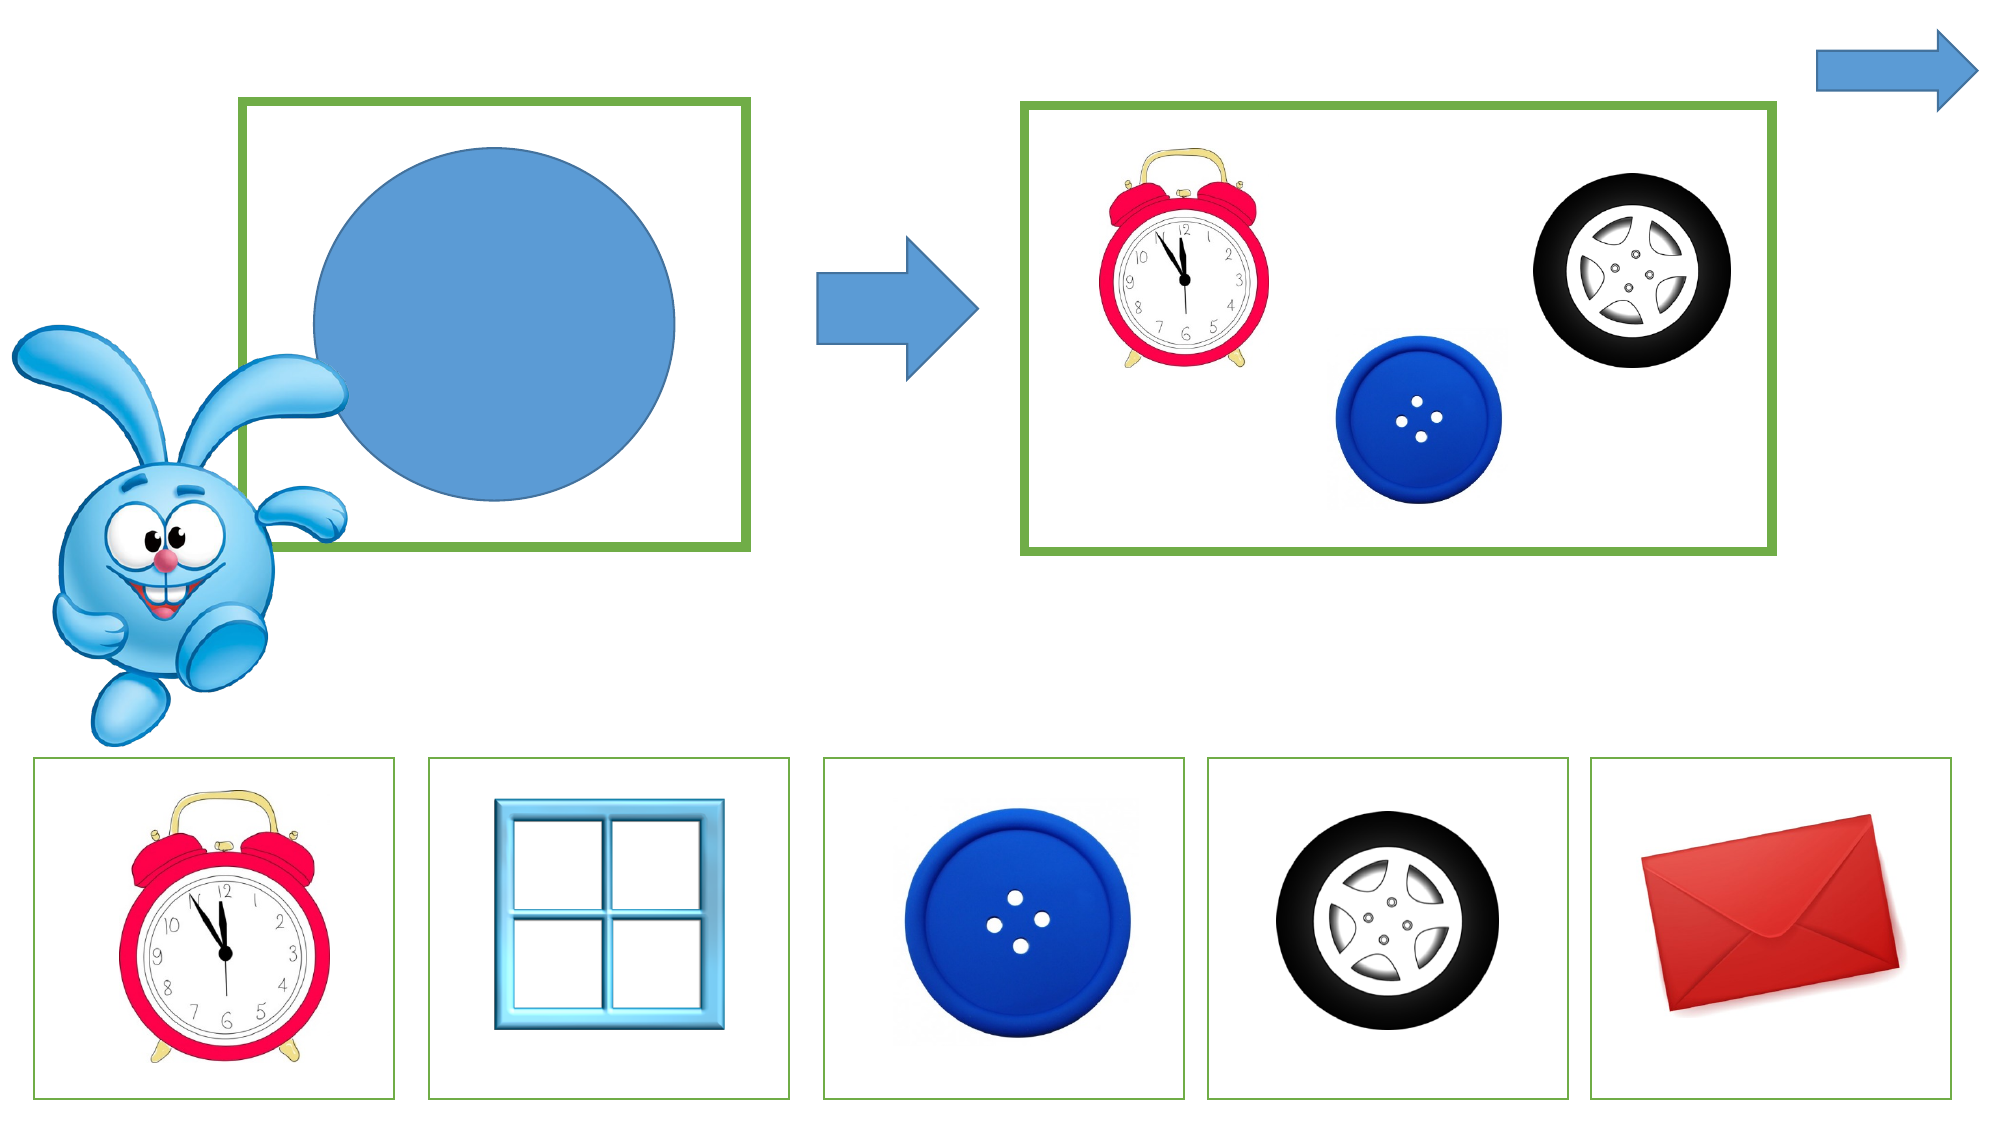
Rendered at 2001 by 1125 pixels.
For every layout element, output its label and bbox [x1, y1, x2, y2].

picture [0, 318, 386, 753]
text_box [1590, 757, 1952, 1100]
picture [1327, 328, 1508, 510]
picture [497, 798, 725, 1030]
picture [1532, 173, 1731, 368]
picture [893, 798, 1140, 1046]
text_box [33, 757, 395, 1100]
text_box [1207, 757, 1569, 1100]
text_box [823, 757, 1185, 1100]
text_box [241, 100, 747, 548]
text_box [1024, 105, 1773, 552]
text_box [313, 147, 676, 502]
picture [119, 790, 330, 1063]
picture [1636, 810, 1908, 1018]
text_box [816, 235, 980, 382]
text_box [1816, 28, 1980, 113]
text_box [428, 757, 790, 1100]
picture [1099, 148, 1269, 368]
picture [1276, 811, 1499, 1030]
